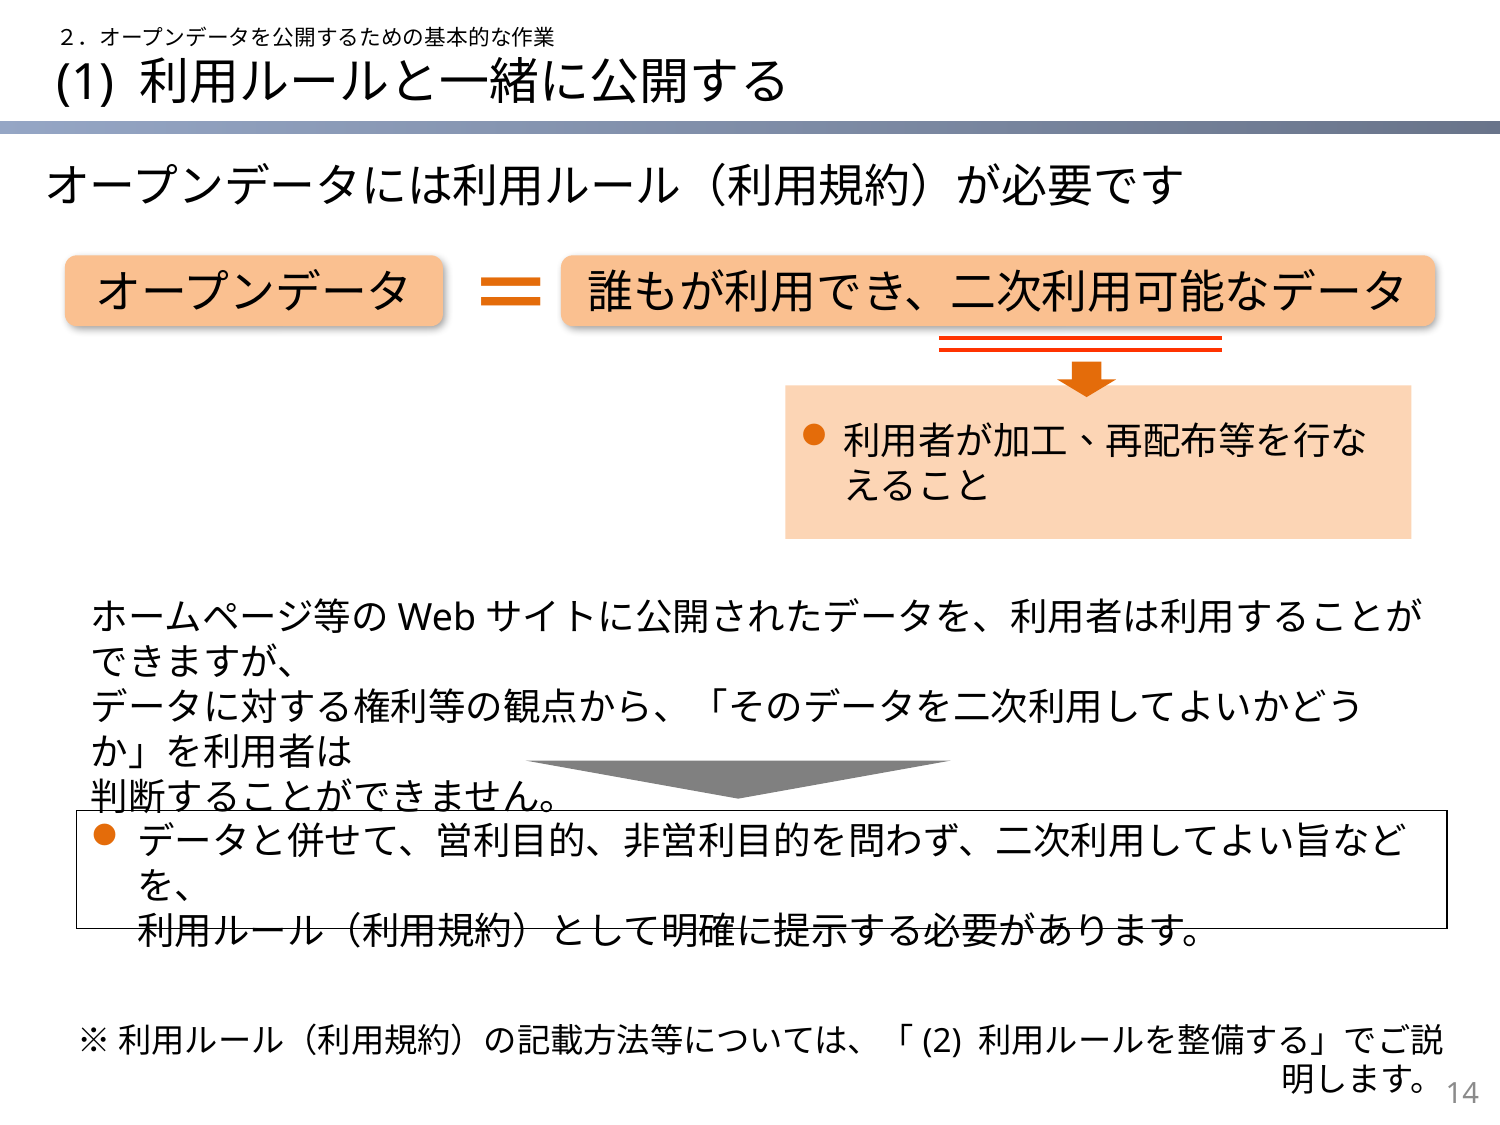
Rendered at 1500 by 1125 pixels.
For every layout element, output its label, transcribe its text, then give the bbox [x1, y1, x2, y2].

text_box 誰もが利用でき、二次利用可能なデータ [560, 255, 1436, 327]
text_box ホームページ等のWebサイトに公開されたデータを、利用者は利用することができますが、 データに対する権利等の観点から、「そのデータを二次利用してよいかどうか」を利用者は 判断することができません。 [76, 585, 1448, 788]
text_box オープンデータ [64, 255, 443, 327]
text_box データと併せて、営利目的、非営利目的を問わず、二次利用してよい旨などを、 利用ルール（利用規約）として明確に提示する必要があります。 [76, 809, 1448, 930]
text_box ＝ [454, 255, 538, 327]
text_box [938, 337, 1223, 350]
text_box [1053, 360, 1120, 399]
title (1) 利用ルールと一緒に公開する [41, 58, 1459, 119]
slide_number 13 [1411, 1070, 1495, 1118]
text_box [525, 759, 952, 800]
text_box 利用者が加工、再配布等を行なえること [784, 384, 1412, 540]
text_box ※利用ルール（利用規約）の記載方法等については、「(2) 利用ルールを整備する」でご説明します。 [29, 1011, 1459, 1083]
text_box オープンデータには利用ルール（利用規約）が必要です [29, 148, 1471, 220]
text_box ２．オープンデータを公開するための基本的な作業 [41, 19, 1471, 58]
